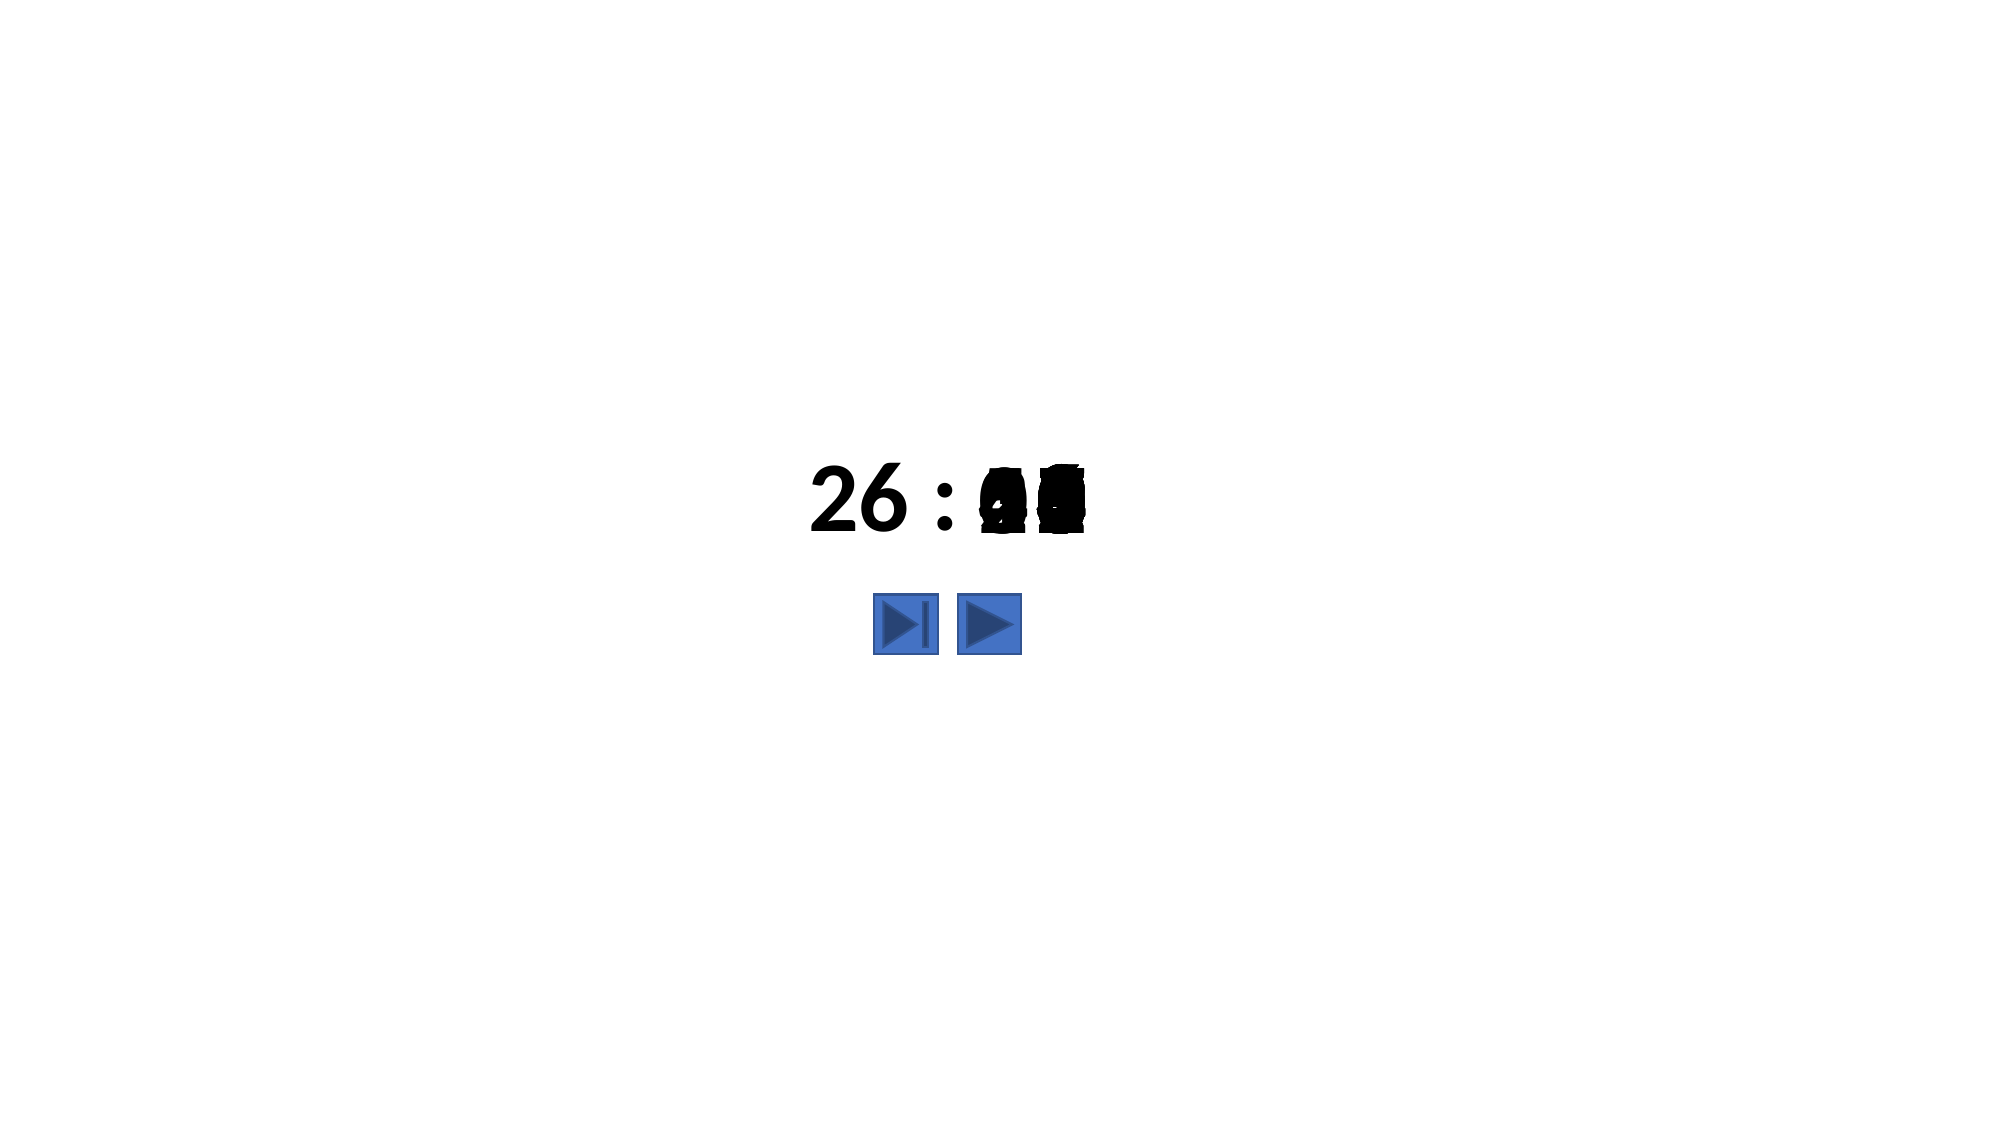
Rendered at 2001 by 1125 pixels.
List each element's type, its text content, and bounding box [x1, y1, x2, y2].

slide_number 25 [784, 461, 925, 522]
